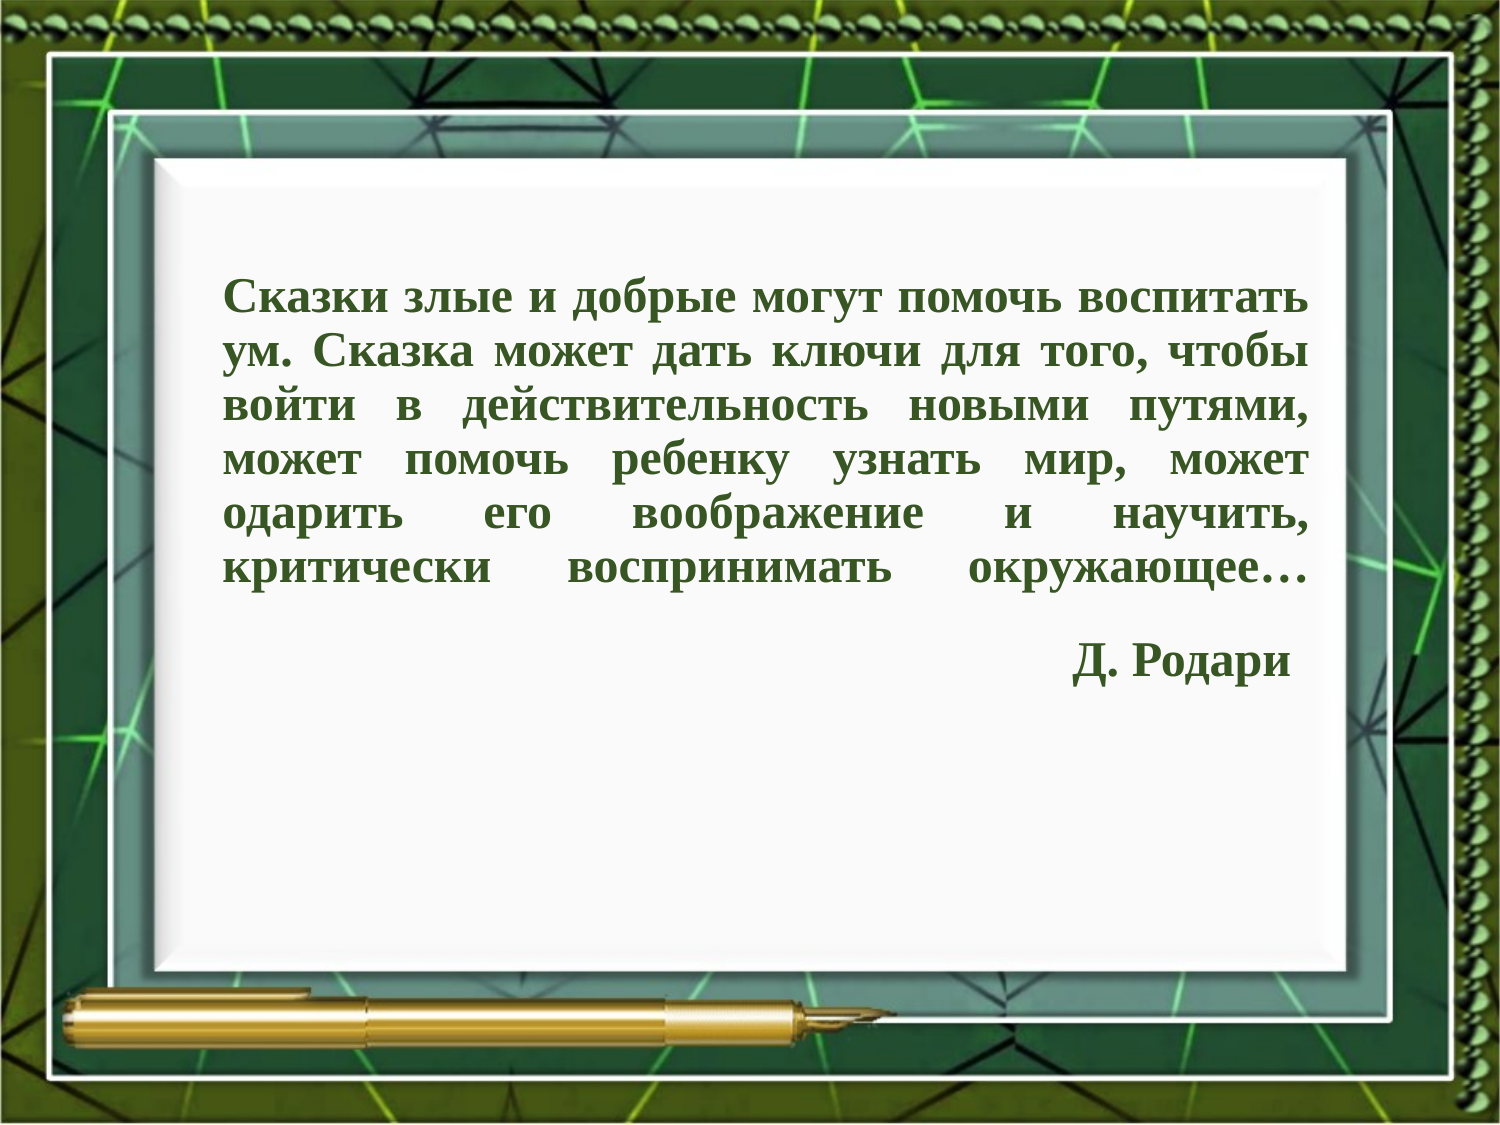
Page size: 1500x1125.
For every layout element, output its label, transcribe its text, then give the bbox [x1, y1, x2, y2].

title Сказки злые и добрые могут помочь воспитать ум. Сказка может дать ключи для того, чтобы войти в действительность новыми путями, может помочь ребенку узнать мир, может одарить его воображение и научить, критически воспринимать окружающее… Д. Родари [207, 197, 1325, 695]
picture [0, 0, 1500, 1125]
